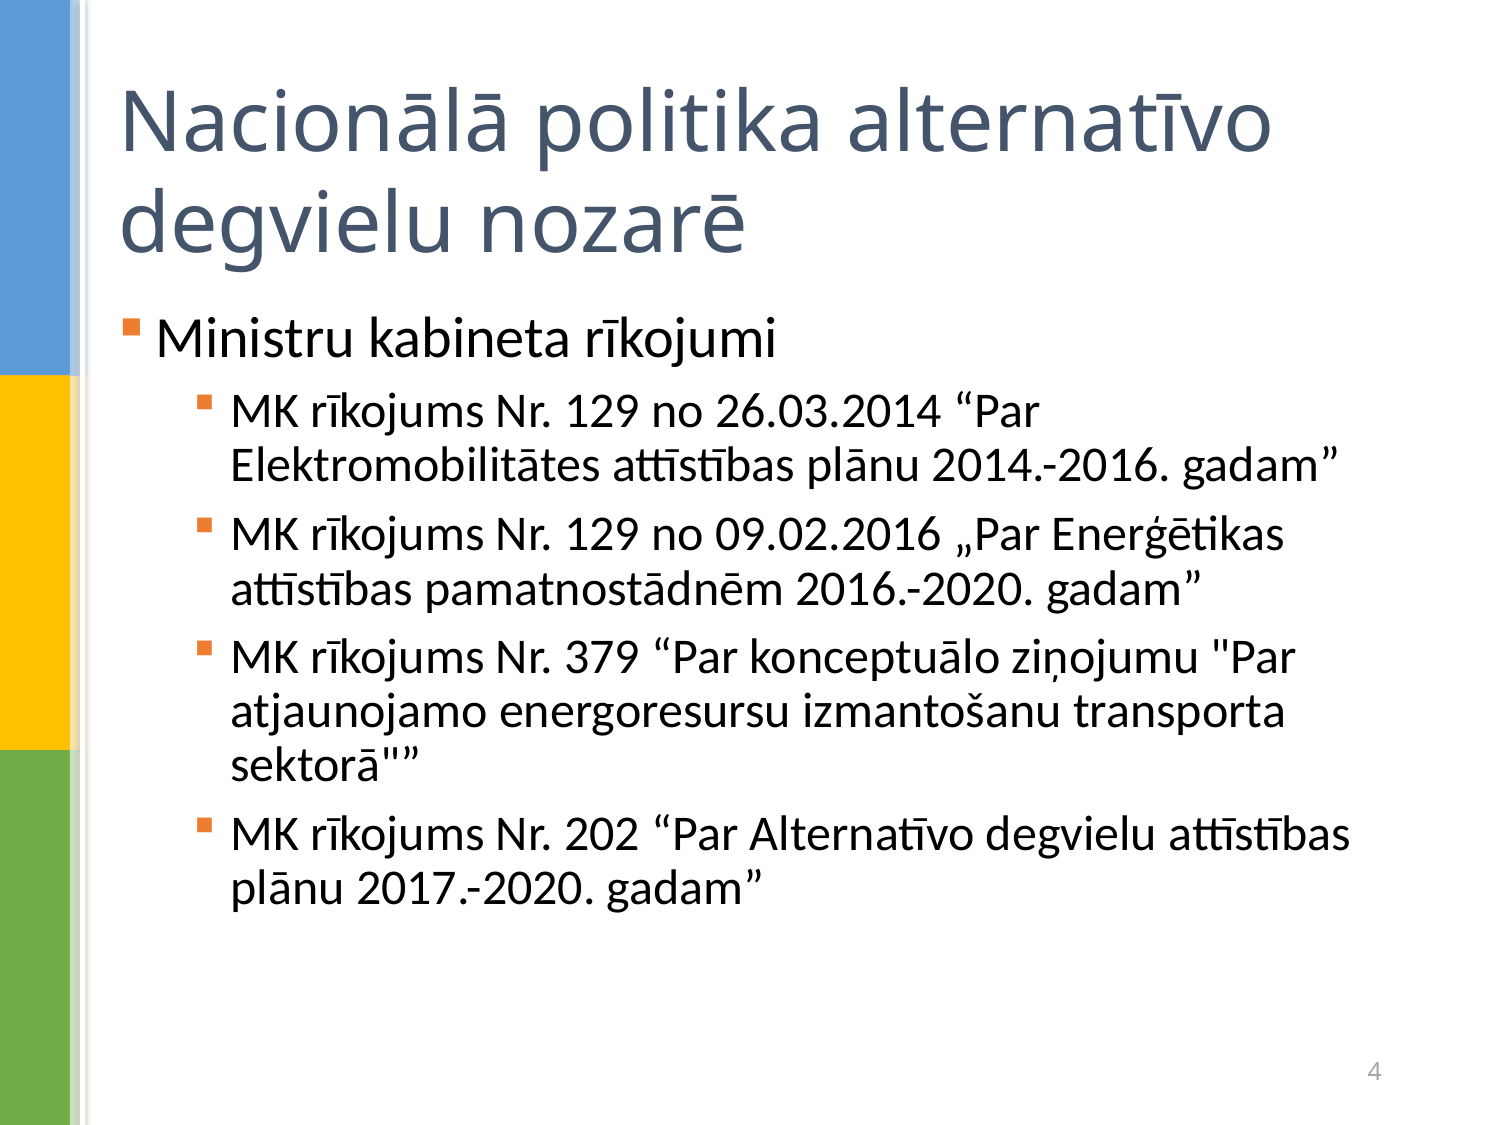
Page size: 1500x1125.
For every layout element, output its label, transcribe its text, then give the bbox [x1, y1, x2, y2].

list Ministru kabineta rīkojumi MK rīkojums Nr. 129 no 26.03.2014 “Par Elektromobilitātes attīstības plānu 2014.-2016. gadam” MK rīkojums Nr. 129 no 09.02.2016 „Par Enerģētikas attīstības pamatnostādnēm 2016.-2020. gadam” MK rīkojums Nr. 379 “Par konceptuālo ziņojumu "Par atjaunojamo energoresursu izmantošanu transporta sektorā"” MK rīkojums Nr. 202 “Par Alternatīvo degvielu attīstības plānu 2017.-2020. gadam” [103, 299, 1397, 1014]
title Nacionālā politika alternatīvo degvielu nozarē [103, 59, 1397, 278]
slide_number 4 [993, 1042, 1397, 1103]
